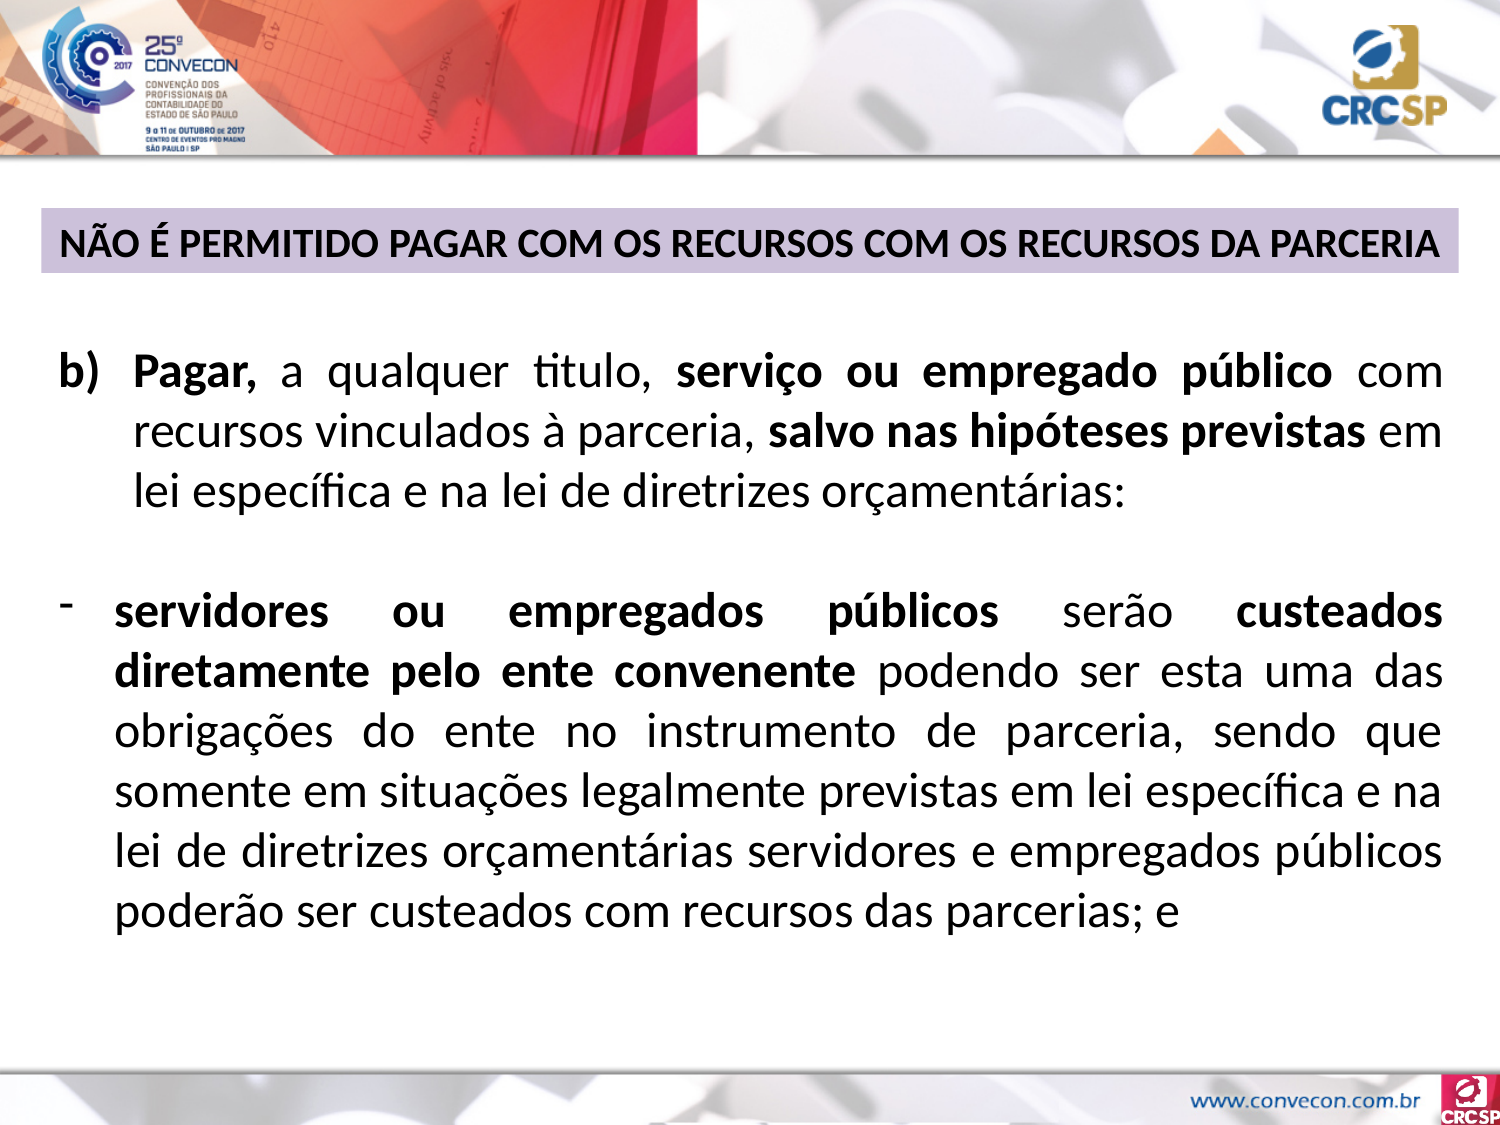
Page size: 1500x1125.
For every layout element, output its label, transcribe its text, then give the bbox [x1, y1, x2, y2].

text_box Pagar, a qualquer titulo, serviço ou empregado público com recursos vinculados à parceria, salvo nas hipóteses previstas em lei específica e na lei de diretrizes orçamentárias: servidores ou empregados públicos serão custeados diretamente pelo ente convenente podendo ser esta uma das obrigações do ente no instrumento de parceria, sendo que somente em situações legalmente previstas em lei específica e na lei de diretrizes orçamentárias servidores e empregados públicos poderão ser custeados com recursos das parcerias; e [43, 329, 1459, 945]
picture [0, 0, 1500, 1125]
text_box NÃO É PERMITIDO PAGAR COM OS RECURSOS COM OS RECURSOS DA PARCERIA [41, 208, 1459, 273]
text_box [29, 326, 1471, 401]
